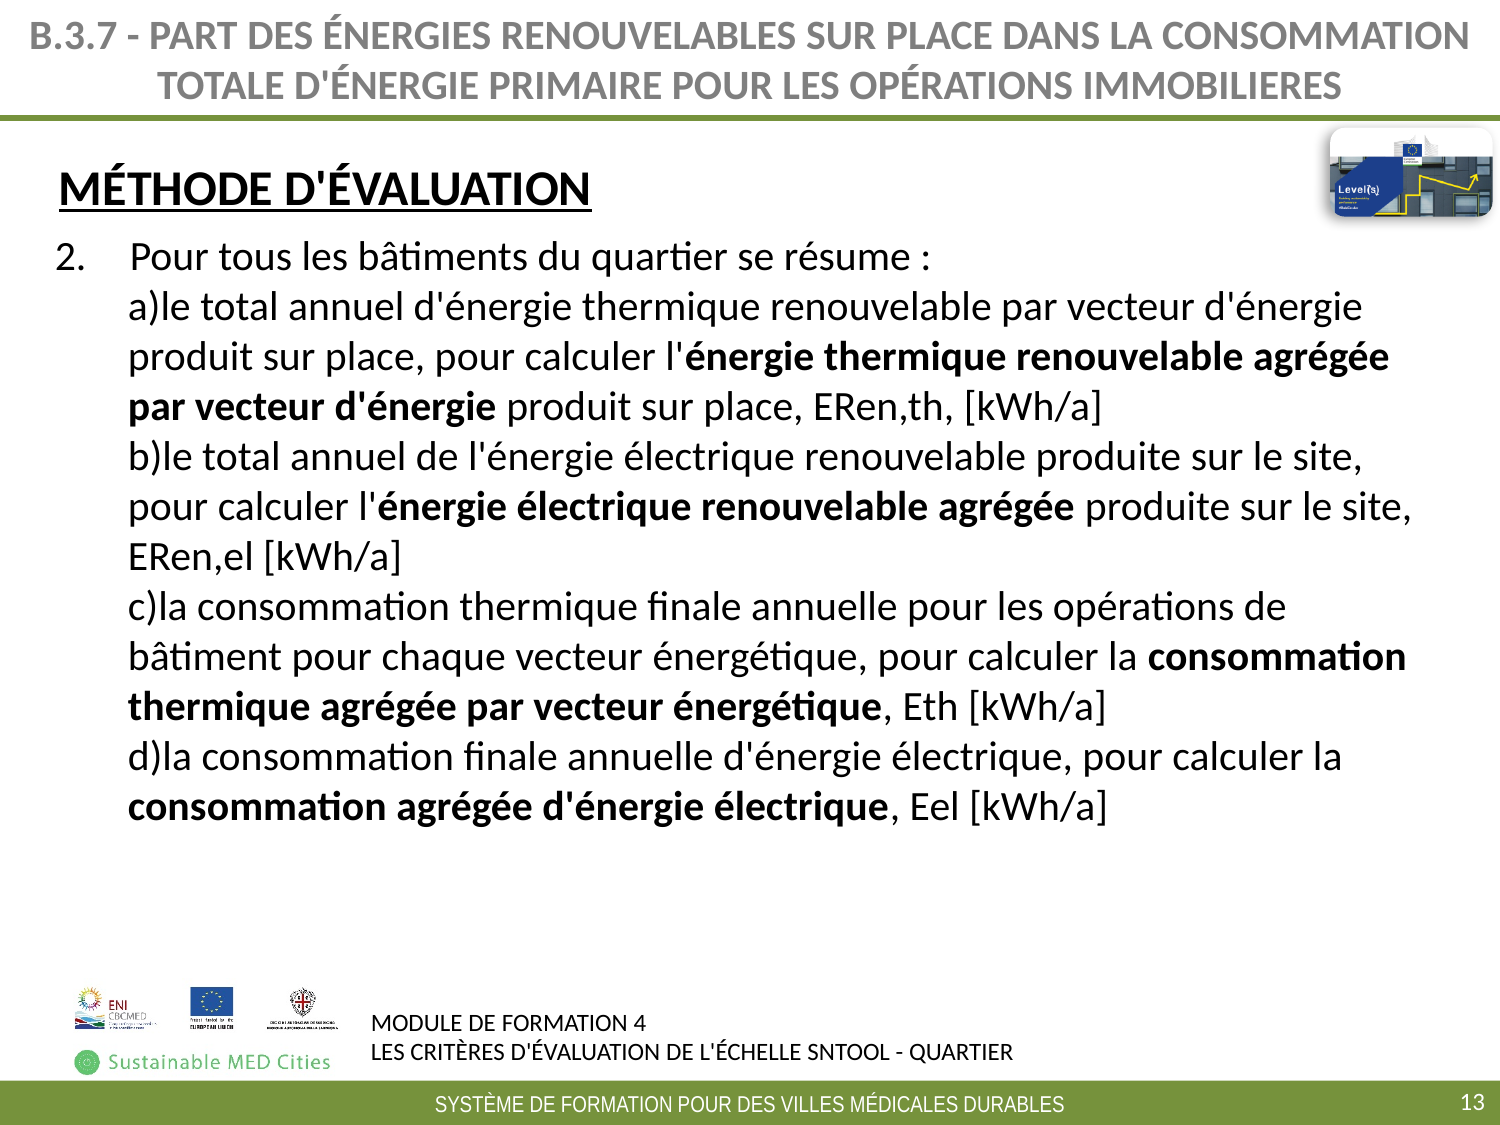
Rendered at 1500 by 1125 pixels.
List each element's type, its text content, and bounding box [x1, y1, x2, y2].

text_box Pour tous les bâtiments du quartier se résume : a)le total annuel d'énergie thermique renouvelable par vecteur d'énergie produit sur place, pour calculer l'énergie thermique renouvelable agrégée par vecteur d'énergie produit sur place, ERen,th, [kWh/a] b)le total annuel de l'énergie électrique renouvelable produite sur le site, pour calculer l'énergie électrique renouvelable agrégée produite sur le site, ERen,el [kWh/a] c)la consommation thermique finale annuelle pour les opérations de bâtiment pour chaque vecteur énergétique, pour calculer la consommation thermique agrégée par vecteur énergétique, Eth [kWh/a] d)la consommation finale annuelle d'énergie électrique, pour calculer la consommation agrégée d'énergie électrique, Eel [kWh/a] [39, 221, 1458, 887]
text_box MÉTHODE D'ÉVALUATION [43, 147, 1326, 221]
title B.3.7 - PART DES ÉNERGIES RENOUVELABLES SUR PLACE DANS LA CONSOMMATION TOTALE D'ÉNERGIE PRIMAIRE POUR LES OPÉRATIONS IMMOBILIERES [0, 0, 1500, 117]
picture [1329, 127, 1493, 217]
slide_number ‹#› [1149, 1078, 1500, 1123]
picture [62, 978, 356, 1080]
